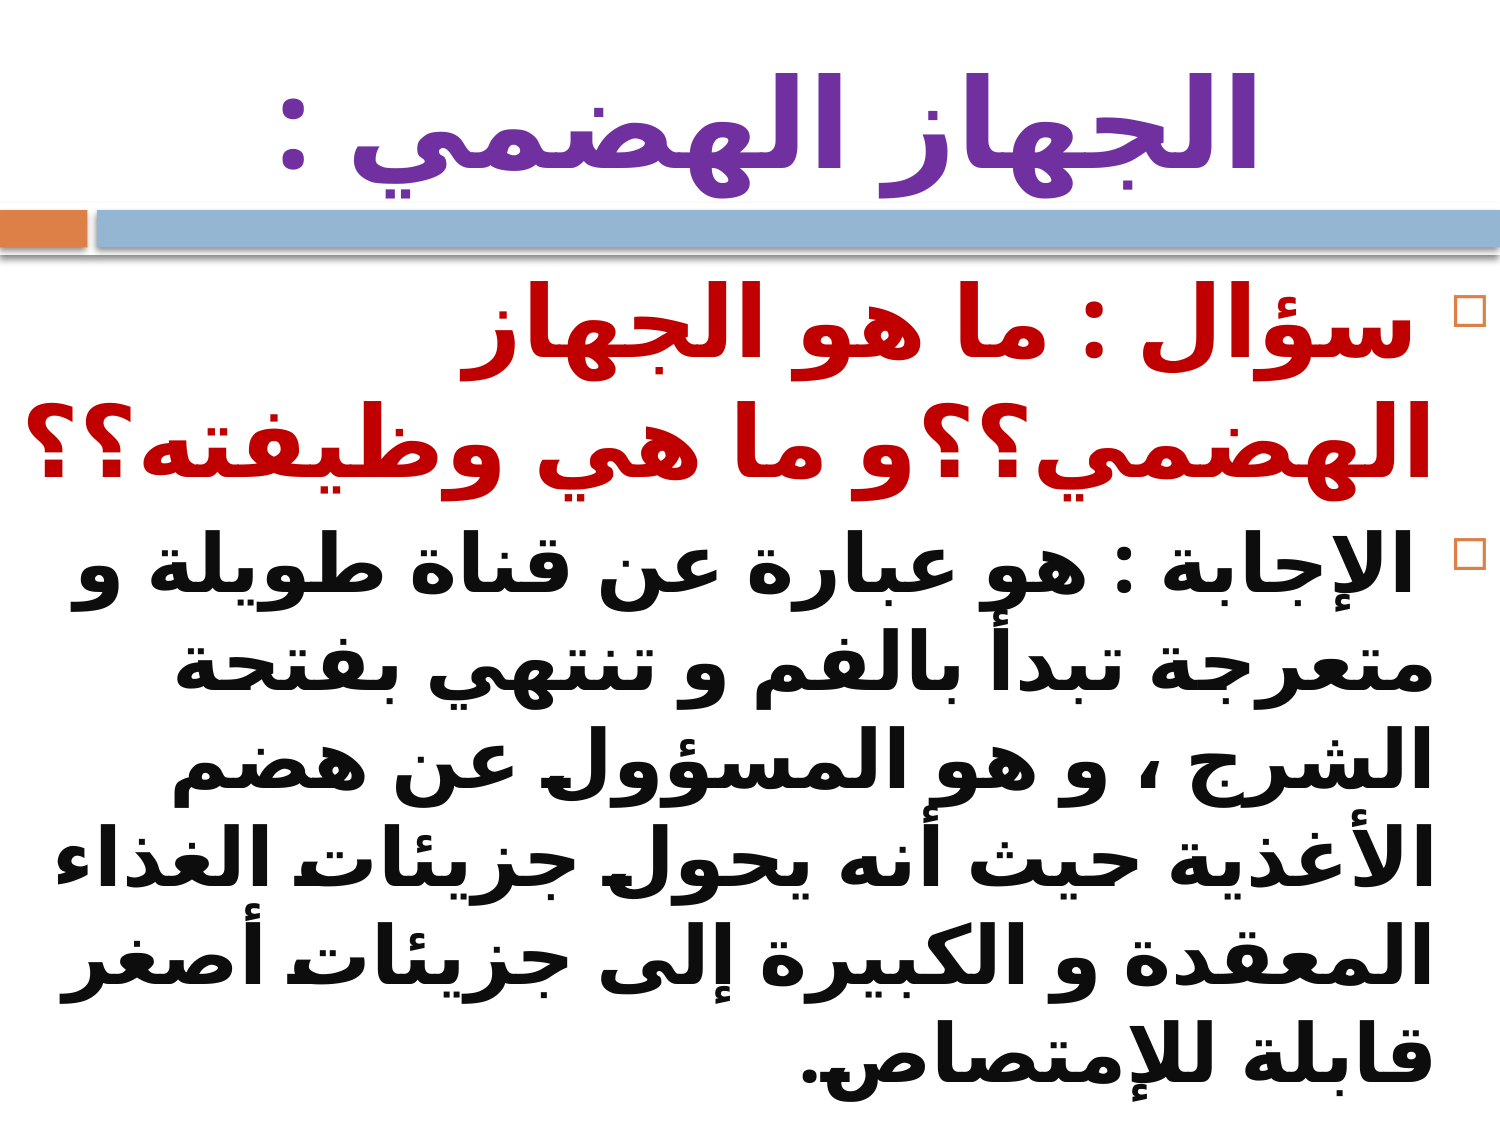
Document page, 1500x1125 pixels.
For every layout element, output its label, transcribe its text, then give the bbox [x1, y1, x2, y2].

list سؤال : ما هو الجهاز الهضمي؟؟و ما هي وظيفته؟؟ الإجابة : هو عبارة عن قناة طويلة و متعرجة تبدأ بالفم و تنتهي بفتحة الشرج ، و هو المسؤول عن هضم الأغذية حيث أنه يحول جزيئات الغذاء المعقدة و الكبيرة إلى جزيئات أصغر قابلة للإمتصاص. [0, 249, 1500, 1125]
title الجهاز الهضمي : [100, 37, 1438, 200]
